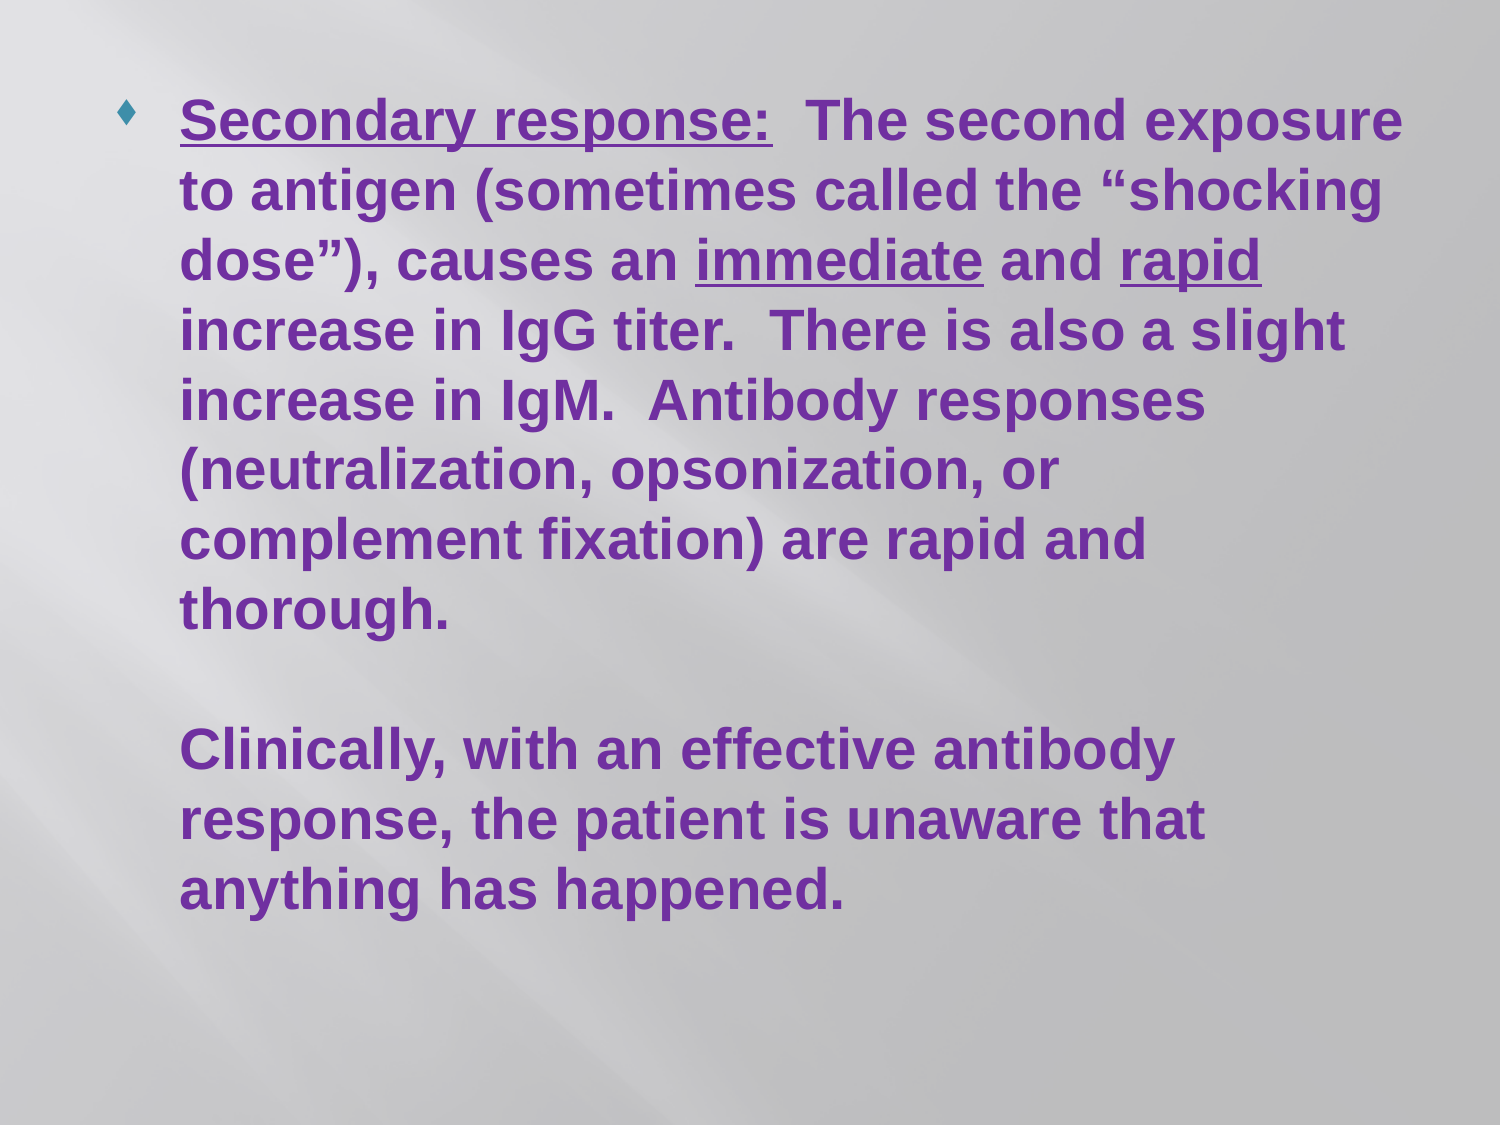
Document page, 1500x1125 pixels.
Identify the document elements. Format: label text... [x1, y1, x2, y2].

list Secondary response: The second exposure to antigen (sometimes called the “shocking dose”), causes an immediate and rapid increase in IgG titer. There is also a slight increase in IgM. Antibody responses (neutralization, opsonization, or complement fixation) are rapid and thorough. Clinically, with an effective antibody response, the patient is unaware that anything has happened. [75, 75, 1425, 1035]
